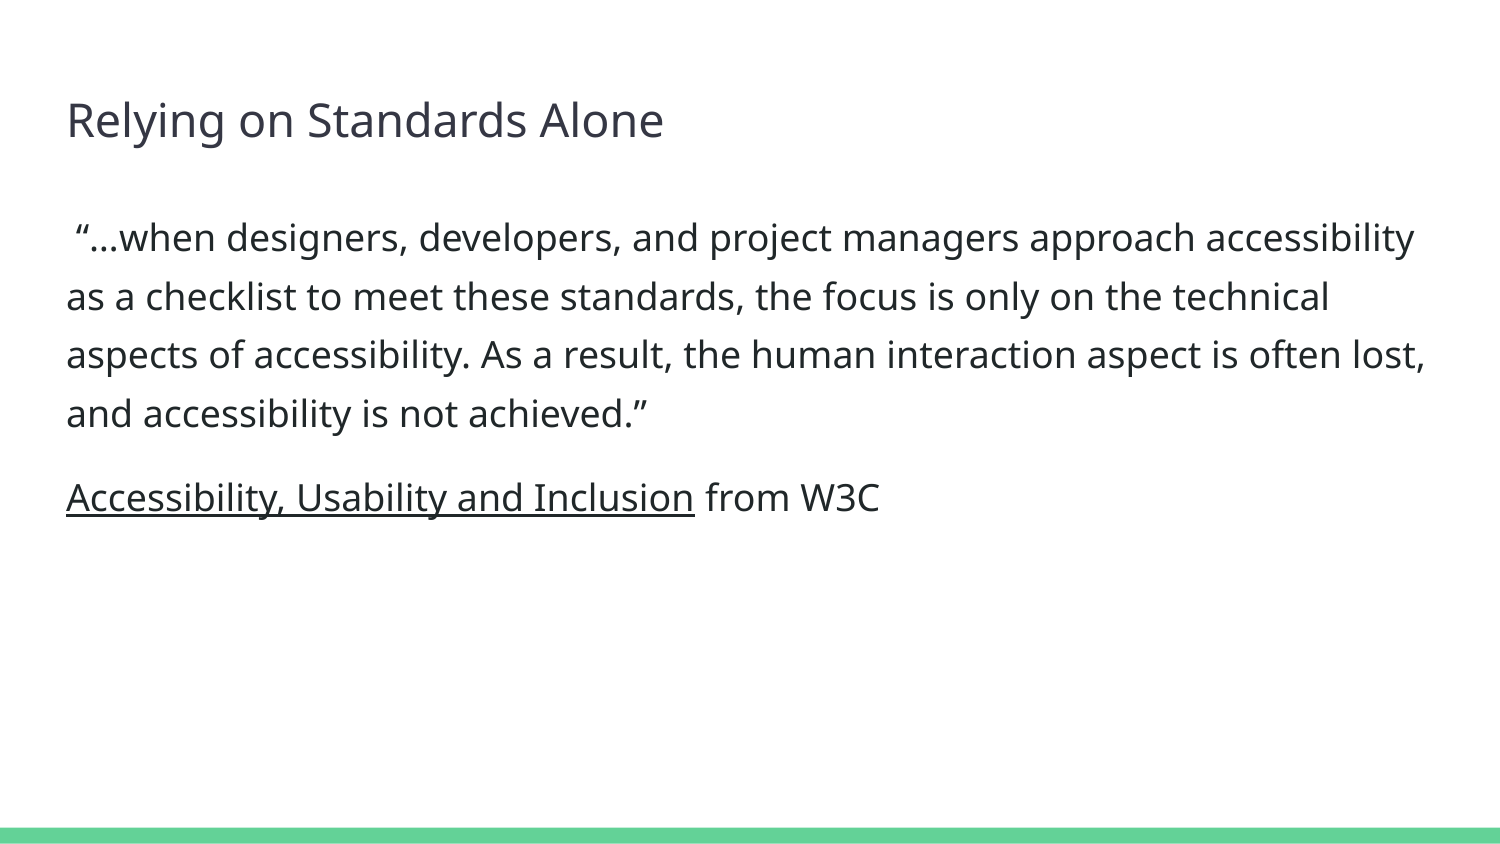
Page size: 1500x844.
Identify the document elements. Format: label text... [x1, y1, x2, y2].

title Relying on Standards Alone [51, 72, 1449, 167]
list “…when designers, developers, and project managers approach accessibility as a checklist to meet these standards, the focus is only on the technical aspects of accessibility. As a result, the human interaction aspect is often lost, and accessibility is not achieved.” Accessibility, Usability and Inclusion from W3C [51, 189, 1449, 750]
